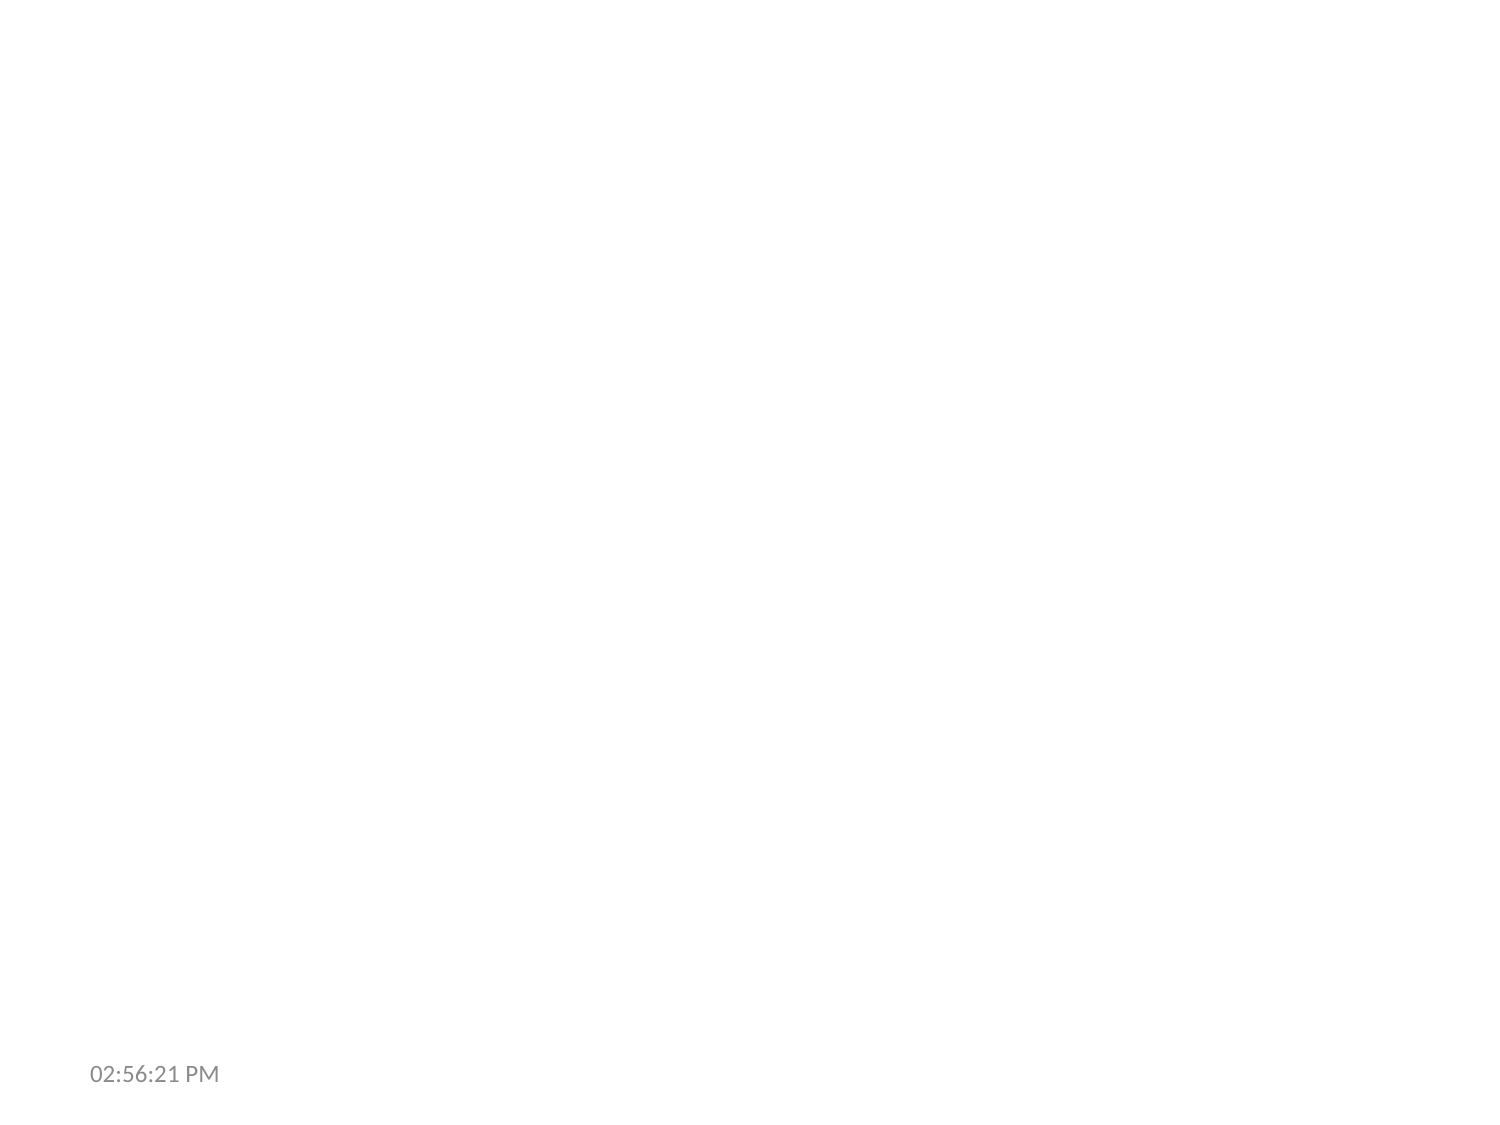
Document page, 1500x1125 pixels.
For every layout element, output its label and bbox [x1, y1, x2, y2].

slide_number [75, 1042, 425, 1103]
